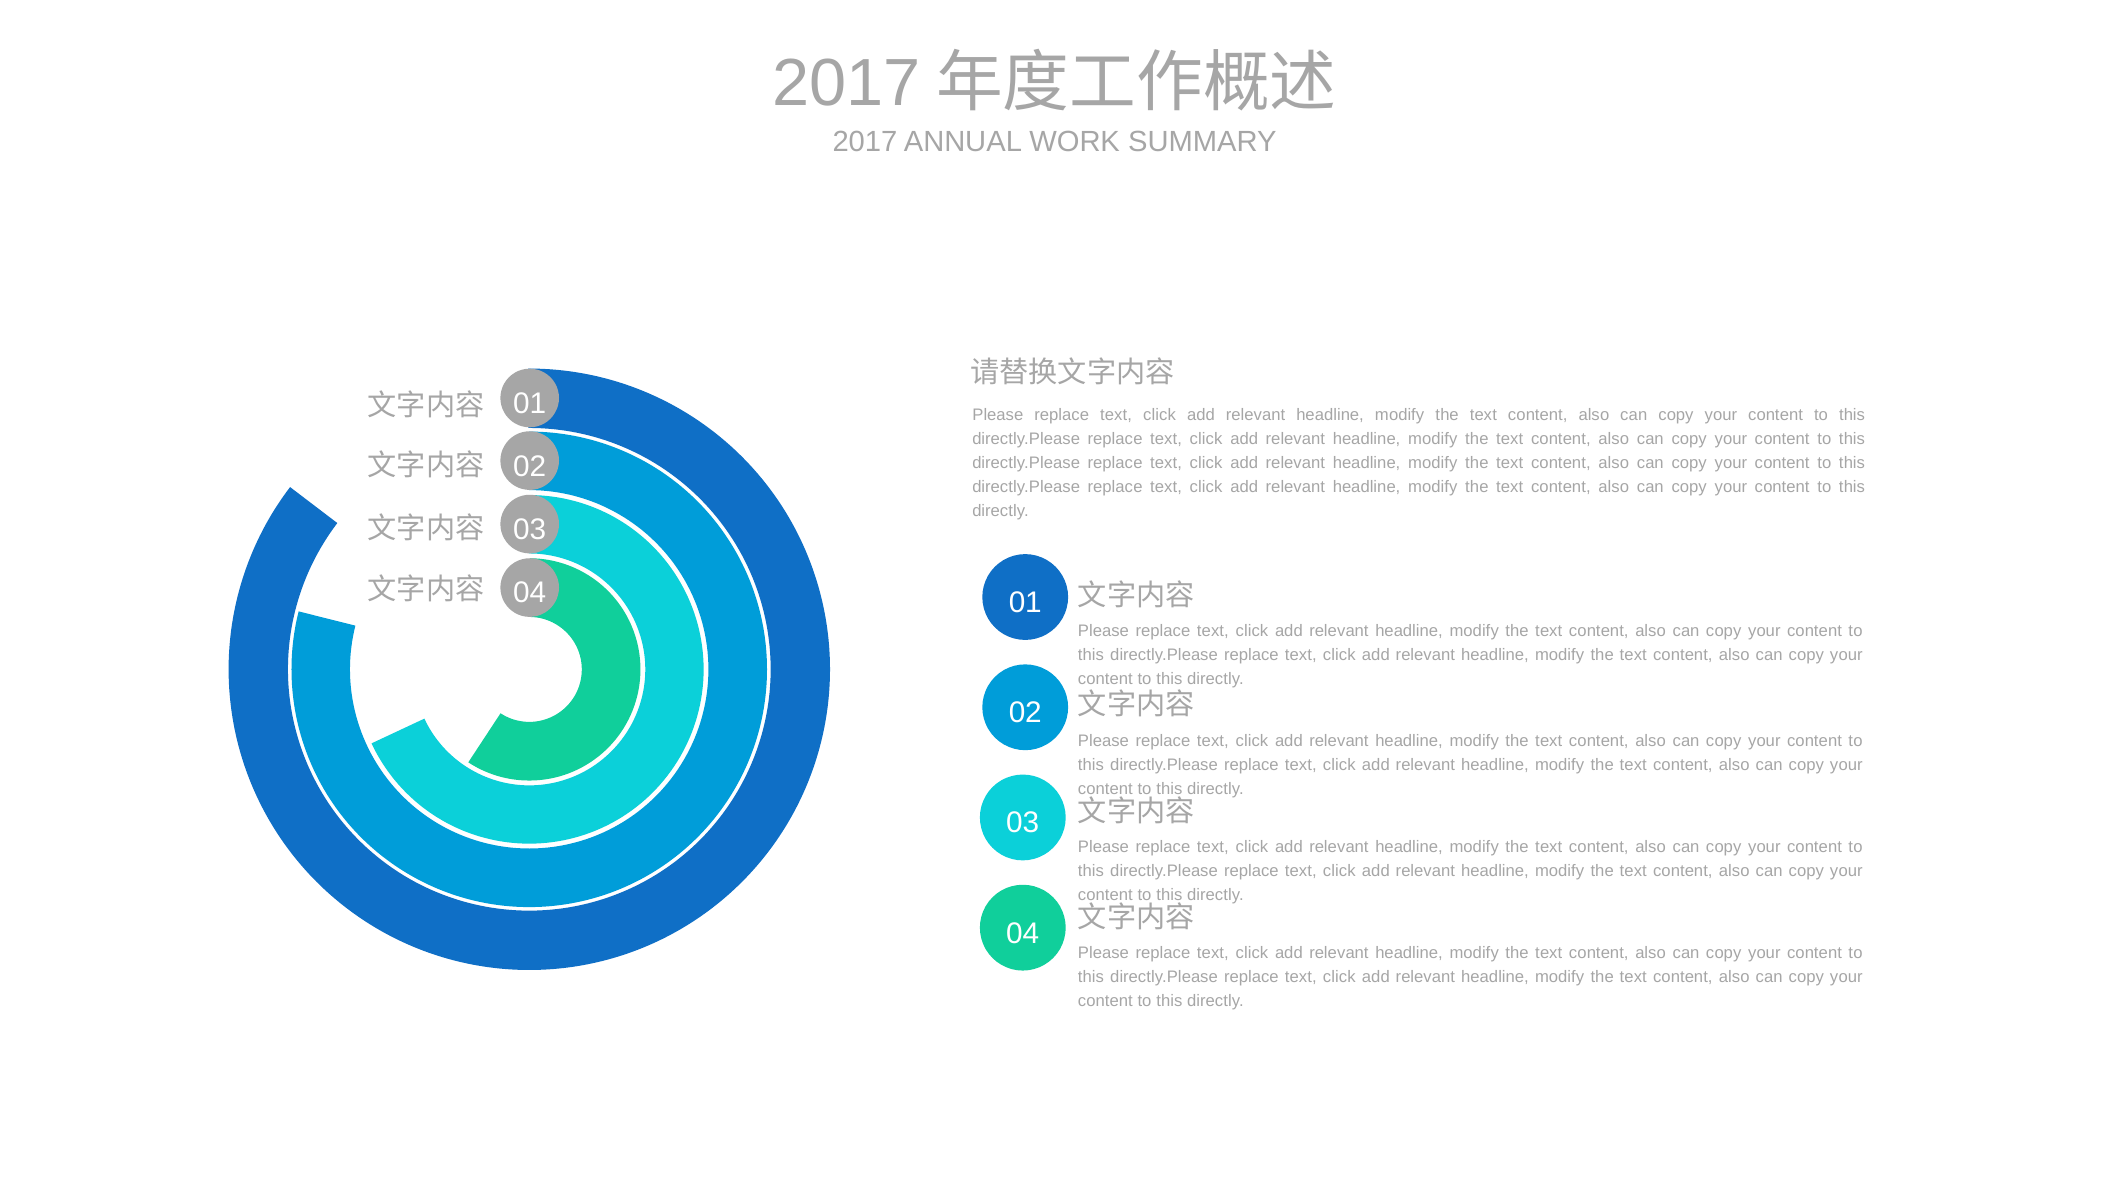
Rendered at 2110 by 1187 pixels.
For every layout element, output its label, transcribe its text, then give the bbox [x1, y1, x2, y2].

text_box 04 [978, 883, 1067, 972]
text_box 01 [981, 553, 1070, 641]
text_box Please replace text, click add relevant headline, modify the text content, also can copy your content to this directly.Please replace text, click add relevant headline, modify the text content, also can copy your content to this directly. [1077, 937, 1864, 1010]
text_box Please replace text, click add relevant headline, modify the text content, also can copy your content to this directly.Please replace text, click add relevant headline, modify the text content, also can copy your content to this directly.Please replace text, click add relevant headline, modify the text content, also can copy your content to this directly.Please replace text, click add relevant headline, modify the text content, also can copy your content to this directly. [972, 399, 1867, 520]
text_box 文字内容 [1077, 688, 1251, 721]
text_box 02 [981, 663, 1070, 752]
text_box 文字内容 [1077, 904, 1251, 933]
text_box Please replace text, click add relevant headline, modify the text content, also can copy your content to this directly.Please replace text, click add relevant headline, modify the text content, also can copy your content to this directly. [1077, 725, 1864, 798]
text_box 2017 ANNUAL WORK SUMMARY [824, 122, 1285, 158]
text_box 03 [978, 773, 1067, 862]
text_box Please replace text, click add relevant headline, modify the text content, also can copy your content to this directly.Please replace text, click add relevant headline, modify the text content, also can copy your content to this directly. [1077, 615, 1864, 688]
text_box 请替换文字内容 [970, 346, 1209, 389]
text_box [228, 368, 830, 971]
text_box 文字内容 [1077, 569, 1251, 611]
text_box Please replace text, click add relevant headline, modify the text content, also can copy your content to this directly.Please replace text, click add relevant headline, modify the text content, also can copy your content to this directly. [1077, 831, 1864, 904]
text_box 文字内容 [1077, 798, 1251, 827]
text_box 2017年度工作概述 [730, 38, 1379, 119]
